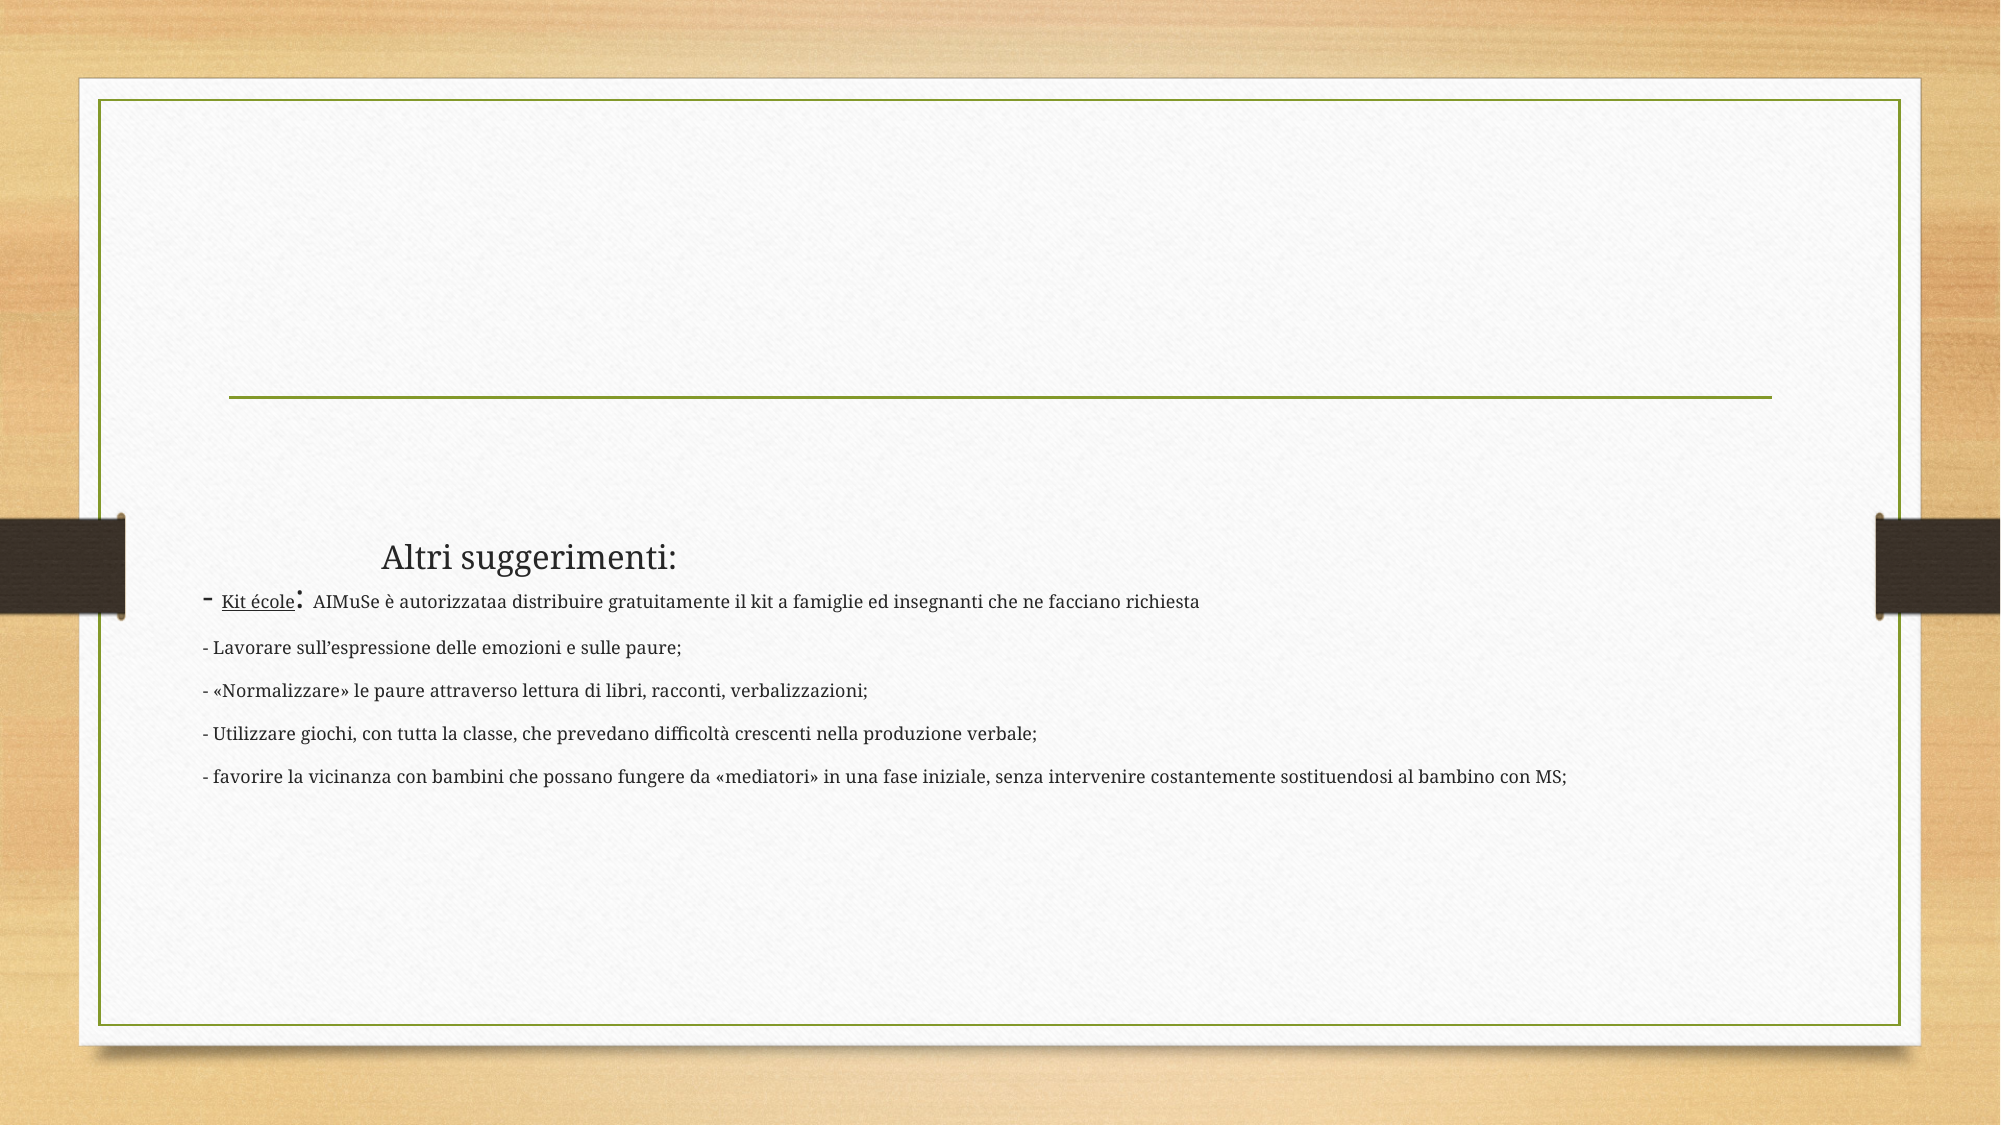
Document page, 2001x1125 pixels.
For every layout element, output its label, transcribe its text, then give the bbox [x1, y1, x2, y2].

title Altri suggerimenti: - Kit école: AIMuSe è autorizzataa distribuire gratuitamente il kit a famiglie ed insegnanti che ne facciano richiesta - Lavorare sull’espressione delle emozioni e sulle paure; - «Normalizzare» le paure attraverso lettura di libri, racconti, verbalizzazioni; - Utilizzare giochi, con tutta la classe, che prevedano difficoltà crescenti nella produzione verbale; - favorire la vicinanza con bambini che possano fungere da «mediatori» in una fase iniziale, senza intervenire costantemente sostituendosi al bambino con MS; [187, 528, 1763, 968]
picture [0, 0, 2001, 1125]
